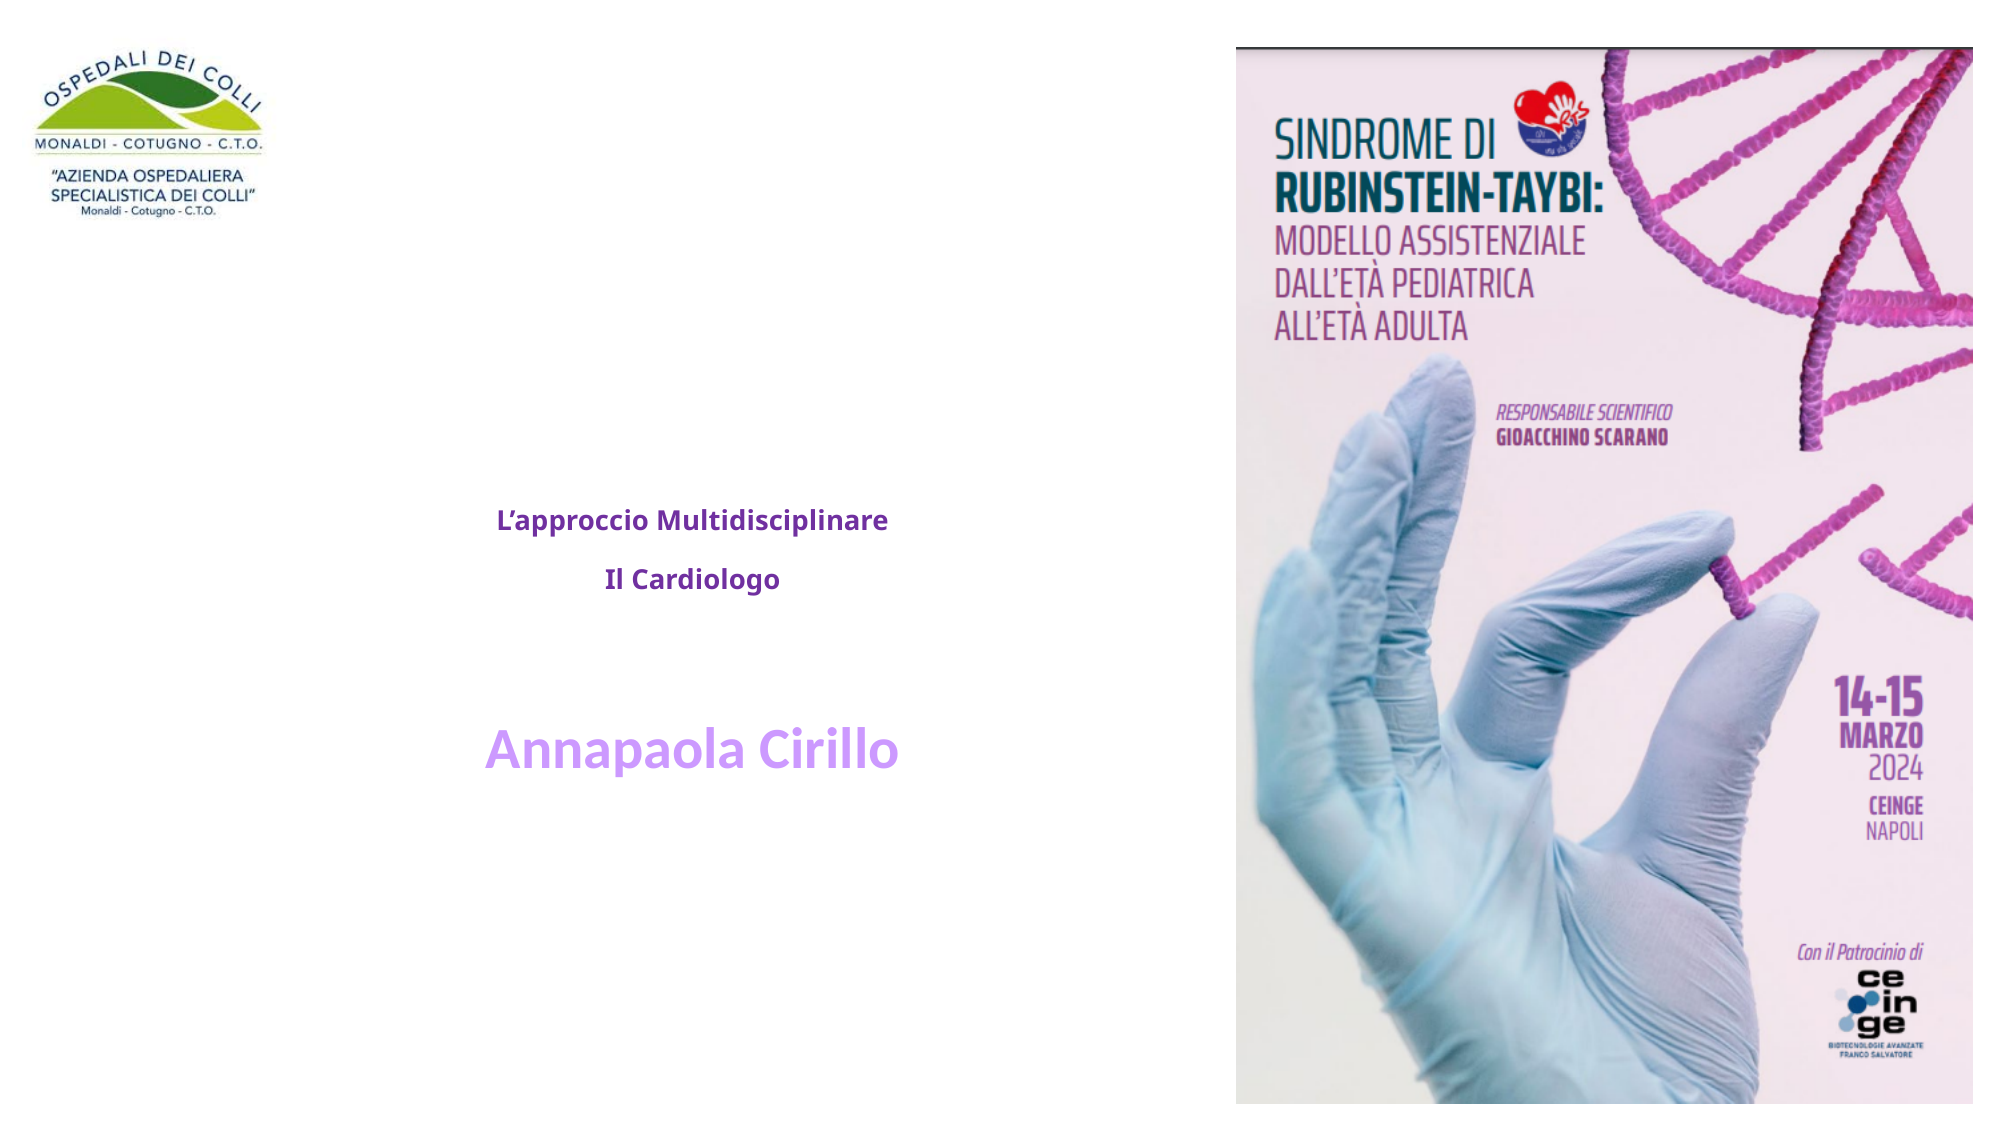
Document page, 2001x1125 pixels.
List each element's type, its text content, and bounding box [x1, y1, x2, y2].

subtitle Annapaola Cirillo [0, 710, 1235, 794]
picture [22, 20, 277, 276]
picture [1235, 47, 1973, 1104]
title L’approccio Multidisciplinare Il Cardiologo [192, 496, 1193, 603]
